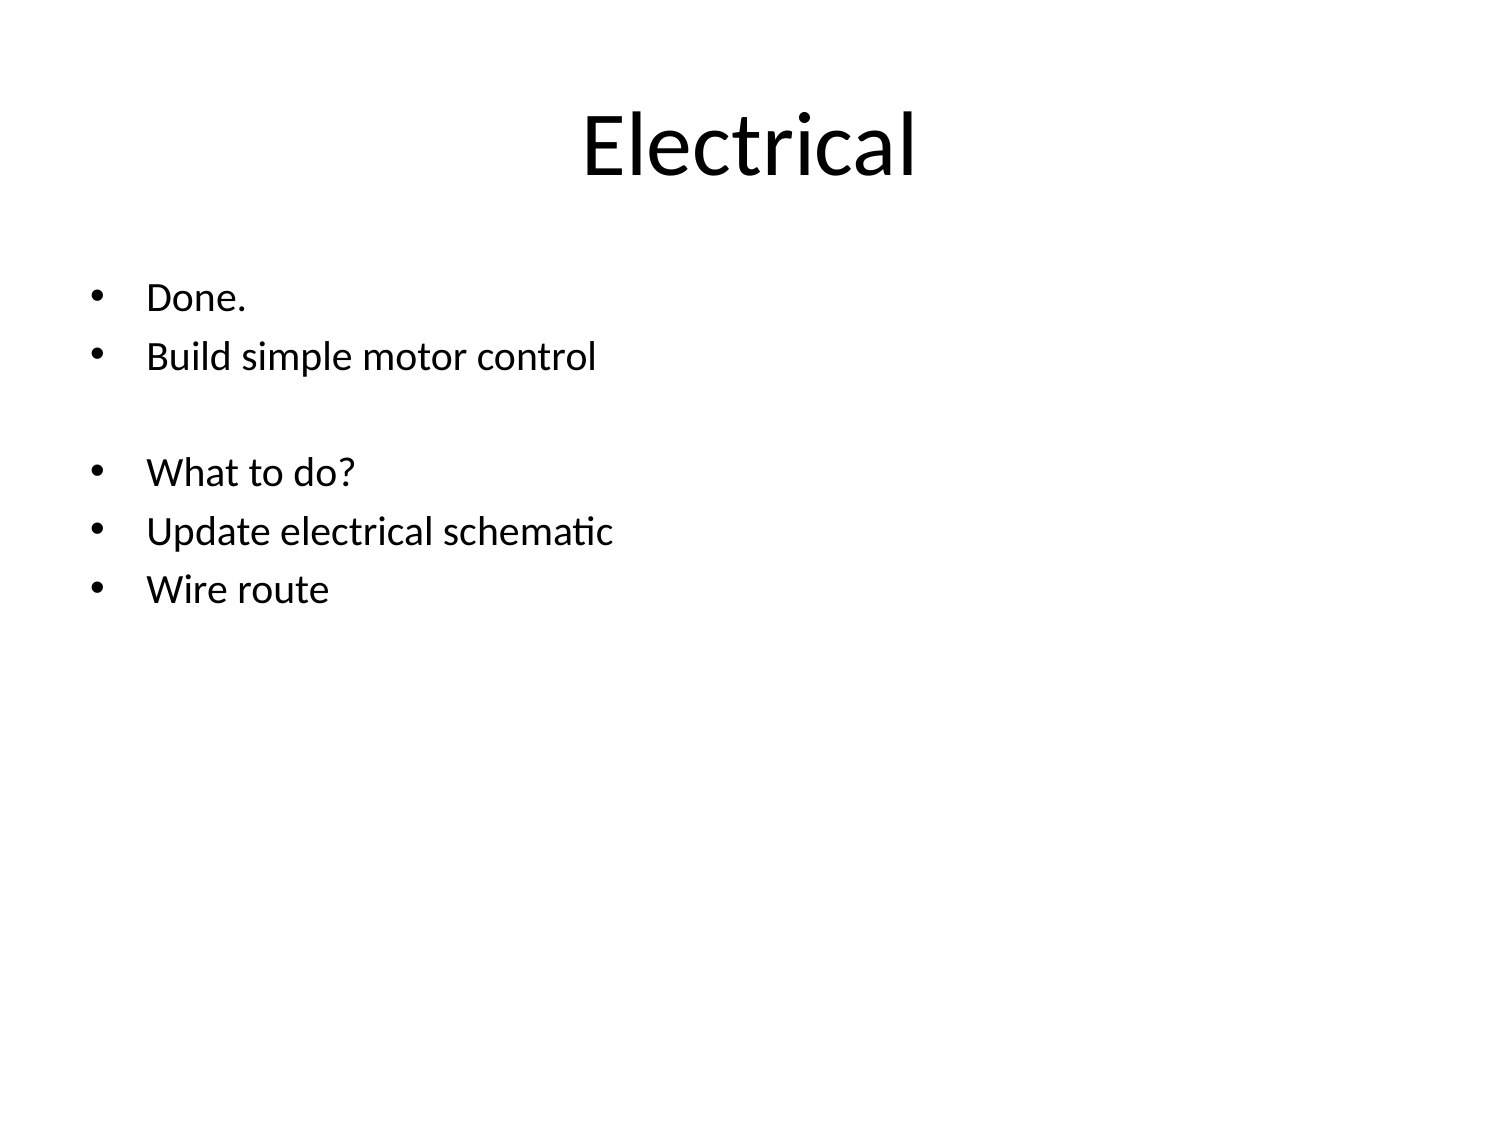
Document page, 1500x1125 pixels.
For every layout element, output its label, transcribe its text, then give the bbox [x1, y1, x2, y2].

list Done. Build simple motor control What to do? Update electrical schematic Wire route [75, 262, 1425, 1005]
title Electrical [75, 45, 1425, 233]
